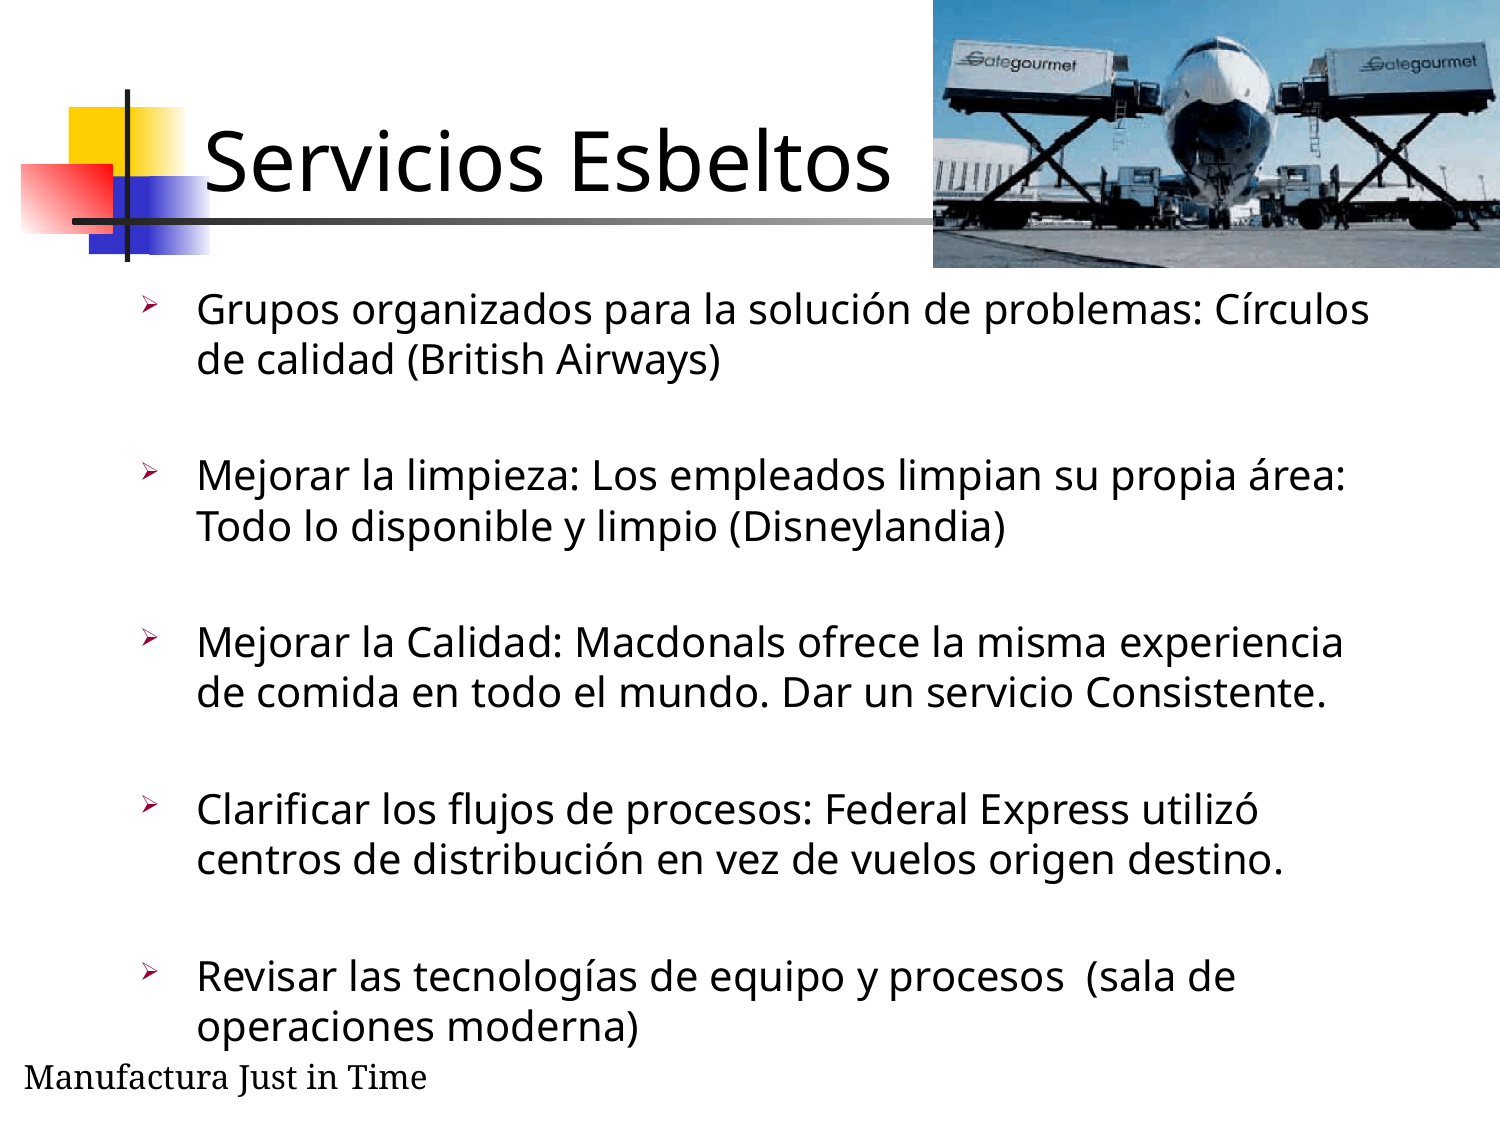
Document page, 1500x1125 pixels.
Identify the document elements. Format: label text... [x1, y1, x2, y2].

list Grupos organizados para la solución de problemas: Círculos de calidad (British Airways) Mejorar la limpieza: Los empleados limpian su propia área: Todo lo disponible y limpio (Disneylandia) Mejorar la Calidad: Macdonals ofrece la misma experiencia de comida en todo el mundo. Dar un servicio Consistente. Clarificar los flujos de procesos: Federal Express utilizó centros de distribución en vez de vuelos origen destino. Revisar las tecnologías de equipo y procesos (sala de operaciones moderna) [124, 274, 1401, 1007]
picture [933, 0, 1500, 268]
title Servicios Esbeltos [188, 27, 928, 216]
